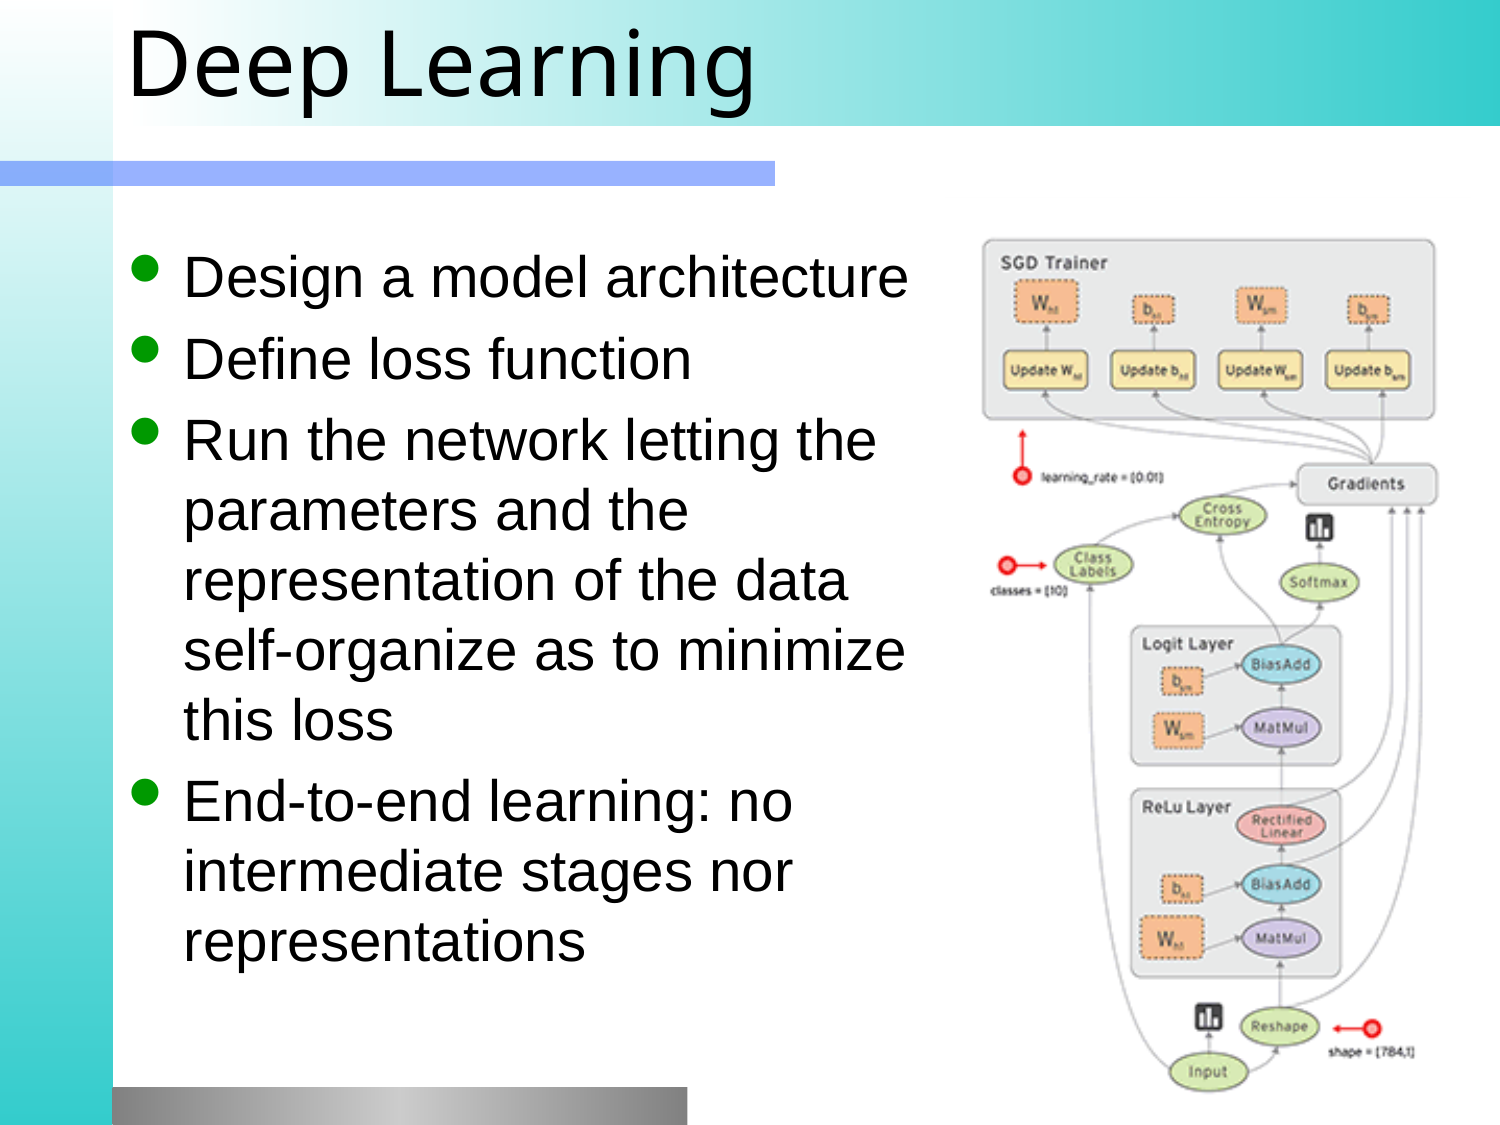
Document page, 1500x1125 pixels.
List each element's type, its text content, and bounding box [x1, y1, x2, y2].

picture [945, 195, 1471, 1125]
list Design a model architecture Define loss function Run the network letting the parameters and the representation of the data self-organize as to minimize this loss End-to-end learning: no intermediate stages nor representations [112, 231, 940, 1026]
title Deep Learning [110, 0, 1386, 121]
